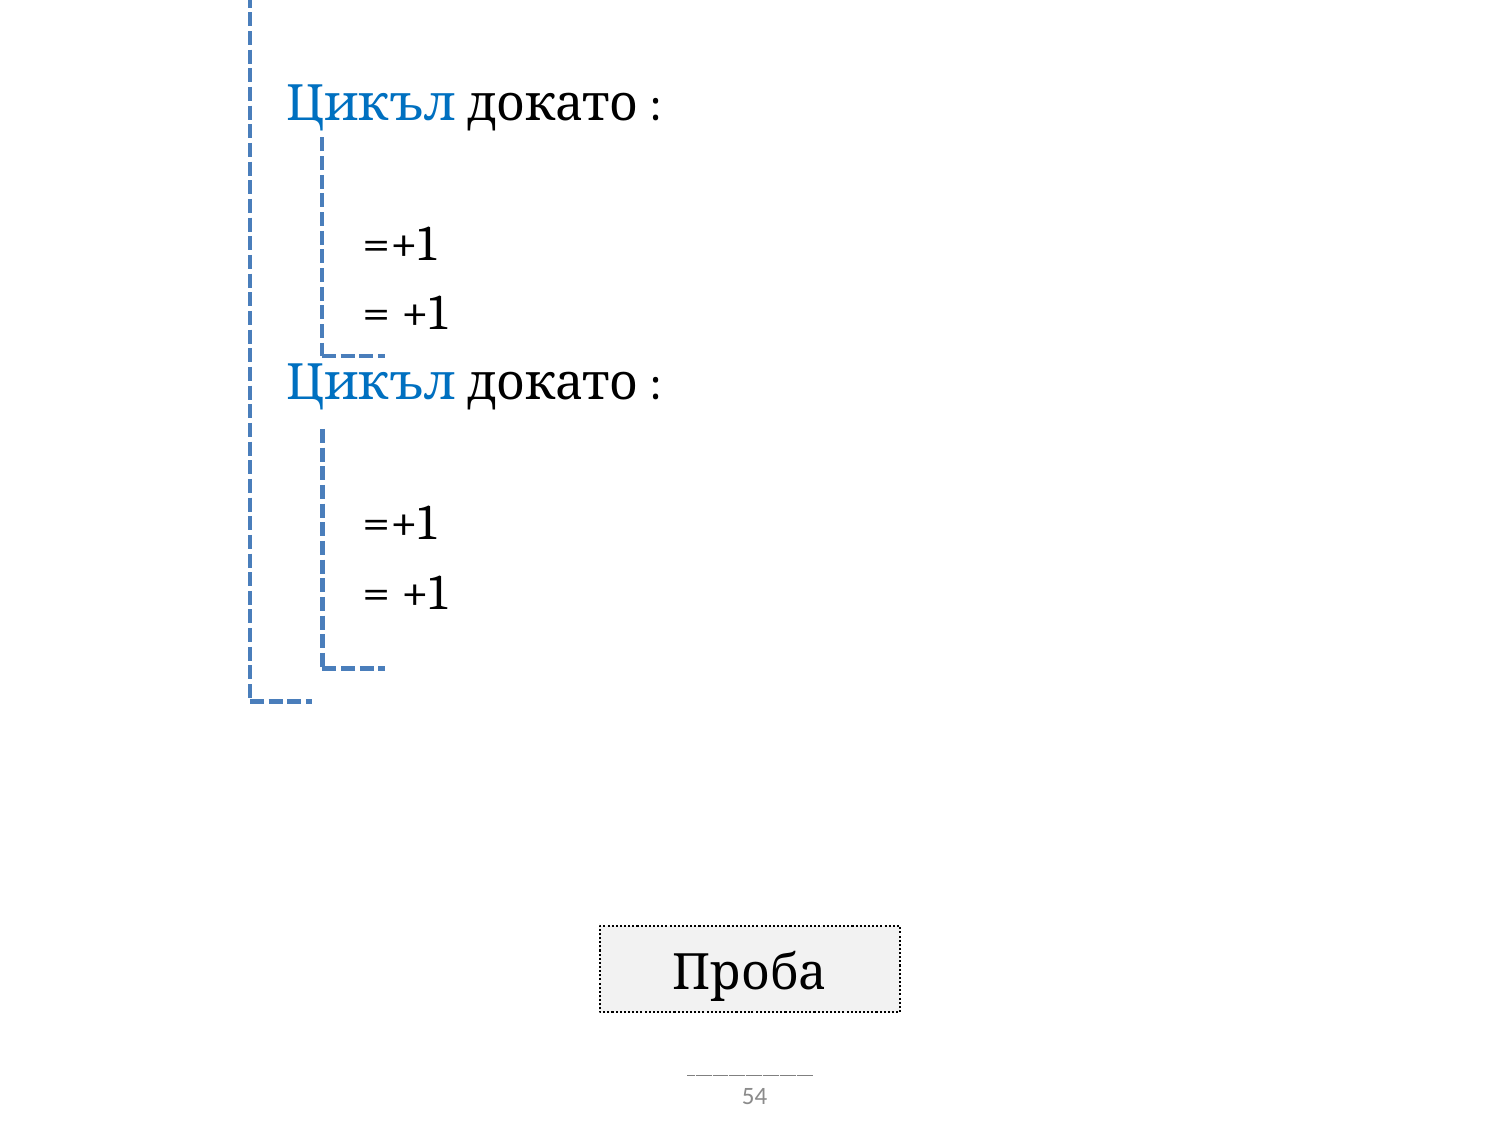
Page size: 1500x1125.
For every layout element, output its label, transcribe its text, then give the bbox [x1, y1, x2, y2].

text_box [249, 0, 313, 702]
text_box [321, 137, 385, 357]
text_box Проба [598, 924, 902, 1014]
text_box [322, 428, 386, 669]
slide_number 54 [579, 1065, 930, 1125]
